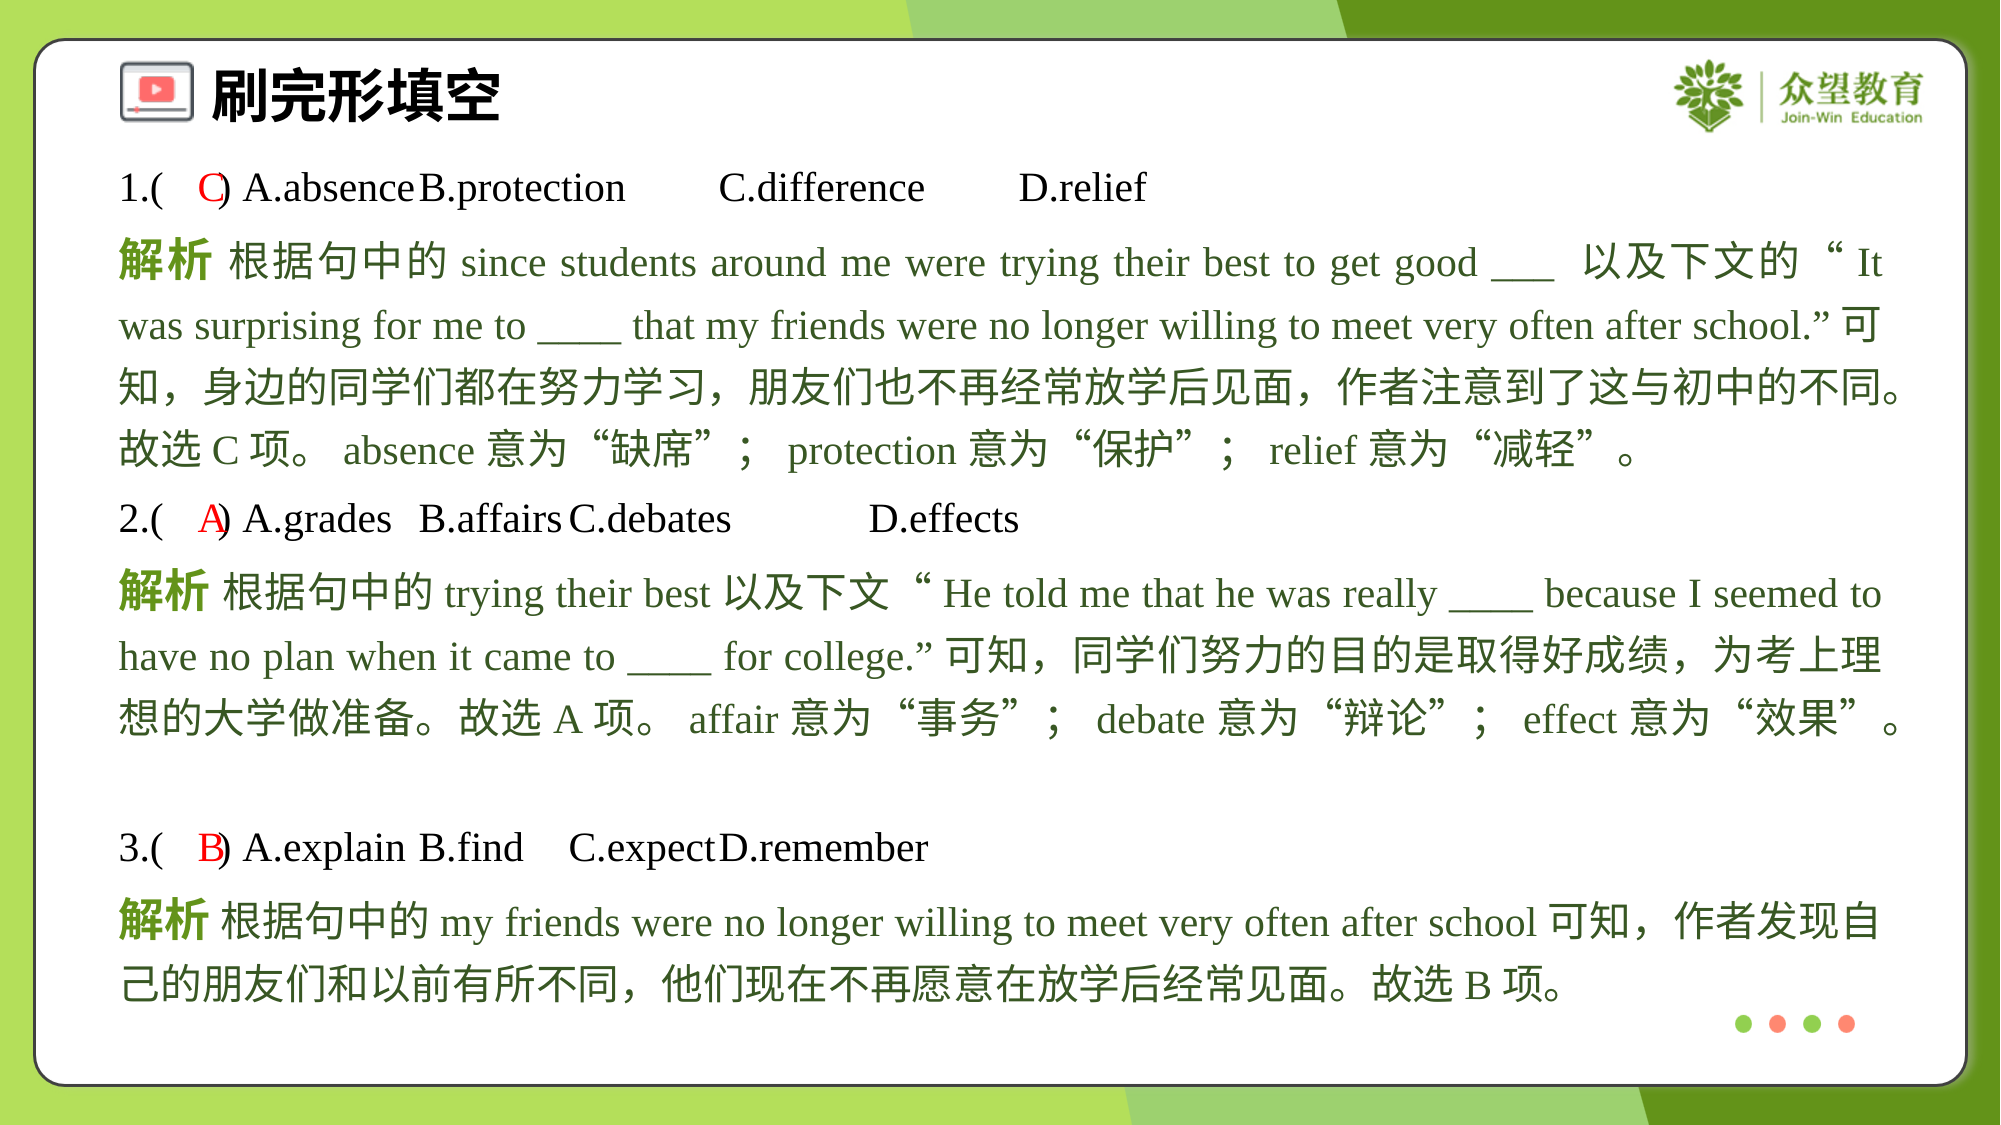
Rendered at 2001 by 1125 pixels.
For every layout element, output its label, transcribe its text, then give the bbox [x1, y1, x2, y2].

text_box 解析 根据句中的since students around me were trying their best to get good ___ 以及下文的“It was surprising for me to ____ that my friends were no longer willing to meet very often after school.”可知，身边的同学们都在努力学习，朋友们也不再经常放学后见面，作者注意到了这与初中的不同。故选C项。absence意为“缺席”；protection意为“保护”；relief意为“减轻”。 [118, 216, 1883, 473]
text_box 1.( ) A.absence B.protection C.difference D.relief [118, 146, 182, 210]
text_box B [182, 807, 241, 870]
text_box 2.( ) A.grades B.affairs C.debates D.effects [118, 478, 182, 541]
text_box 解析 根据句中的my friends were no longer willing to meet very often after school可知，作者发现自己的朋友们和以前有所不同，他们现在不再愿意在放学后经常见面。故选B项。 [118, 877, 1883, 1009]
picture [0, 0, 2000, 1125]
text_box 1.( ) A.absence B.protection C.difference D.relief [241, 146, 1883, 210]
text_box C [182, 146, 241, 210]
text_box A [182, 478, 243, 541]
text_box 2.( ) A.grades B.affairs C.debates D.effects [243, 478, 1883, 541]
text_box 3.( ) A.explain B.find C.expect D.remember [241, 807, 1883, 870]
text_box 解析 根据句中的trying their best以及下文“He told me that he was really ____ because I seemed to have no plan when it came to ____ for college.”可知，同学们努力的目的是取得好成绩，为考上理想的大学做准备。故选A项。affair意为“事务”；debate意为“辩论”；effect意为“效果”。 [118, 547, 1883, 805]
text_box 3.( ) A.explain B.find C.expect D.remember [118, 807, 182, 870]
